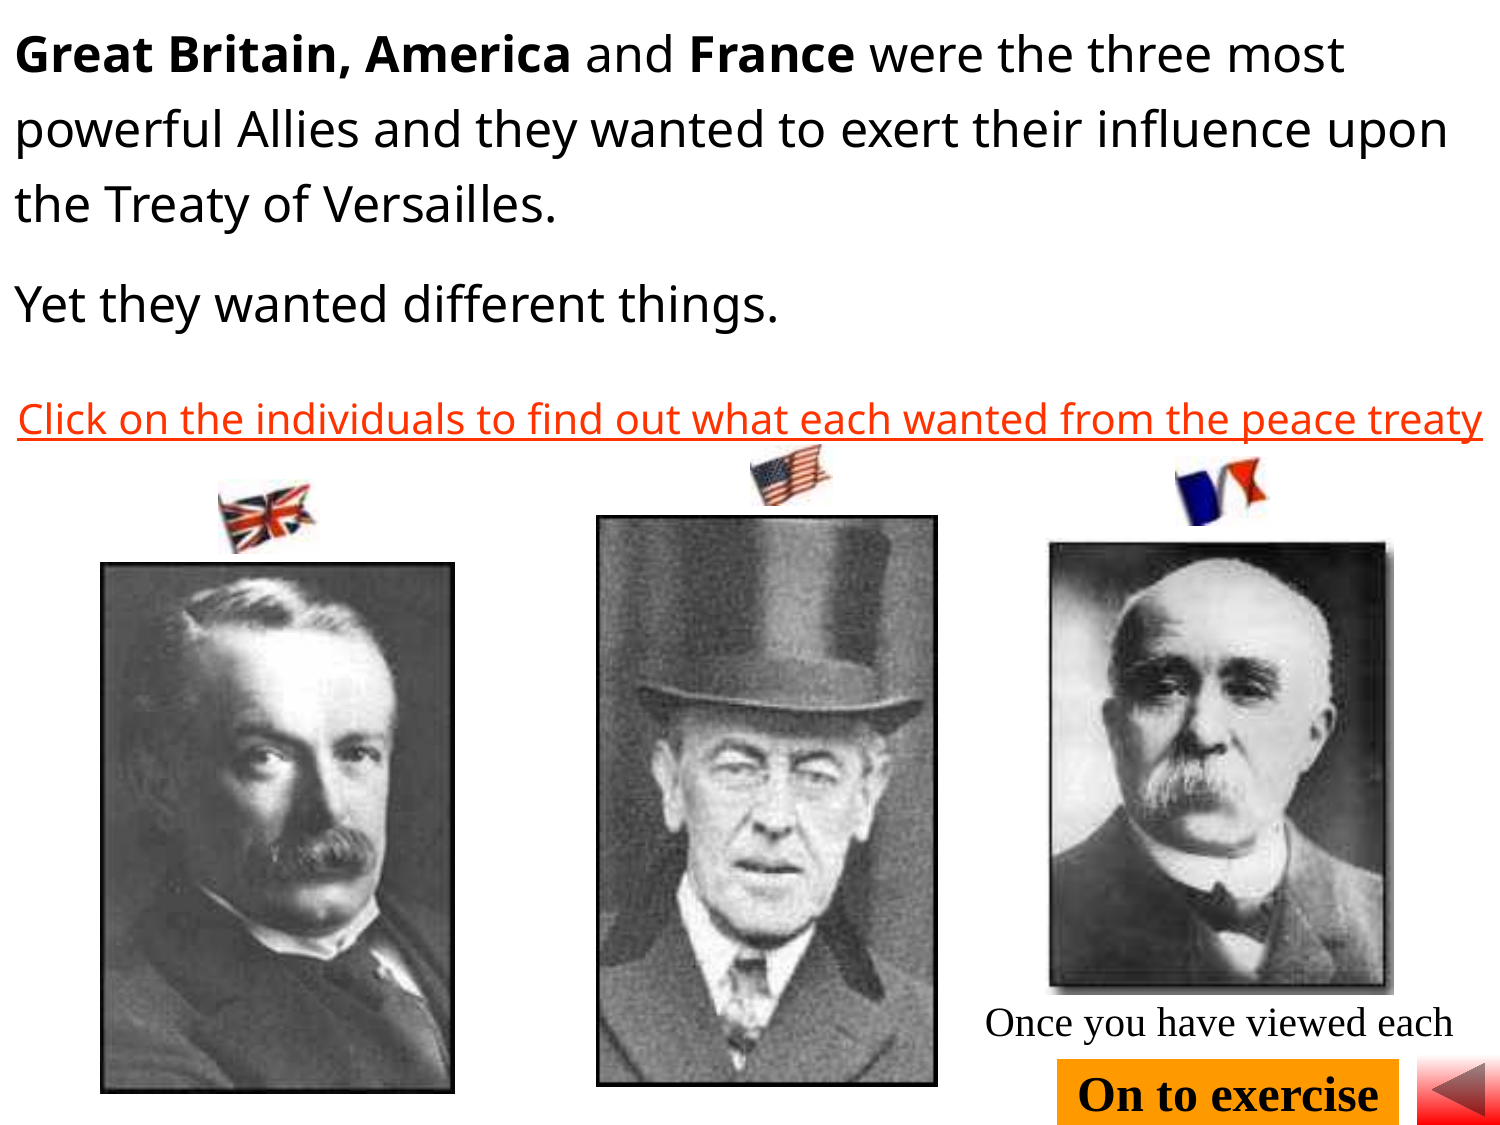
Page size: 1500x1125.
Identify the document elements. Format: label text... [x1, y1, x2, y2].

text_box On to exercise [1057, 1058, 1400, 1125]
text_box Once you have viewed each [939, 987, 1500, 1053]
text_box Great Britain, America and France were the three most powerful Allies and they wanted to exert their influence upon the Treaty of Versailles. Yet they wanted different things. Click on the individuals to find out what each wanted from the peace treaty [0, 0, 1500, 451]
picture [100, 562, 455, 1094]
text_box [1417, 1054, 1500, 1125]
picture [218, 479, 320, 554]
picture [596, 515, 938, 1087]
picture [749, 444, 833, 506]
picture [1045, 538, 1394, 995]
picture [1175, 456, 1270, 526]
